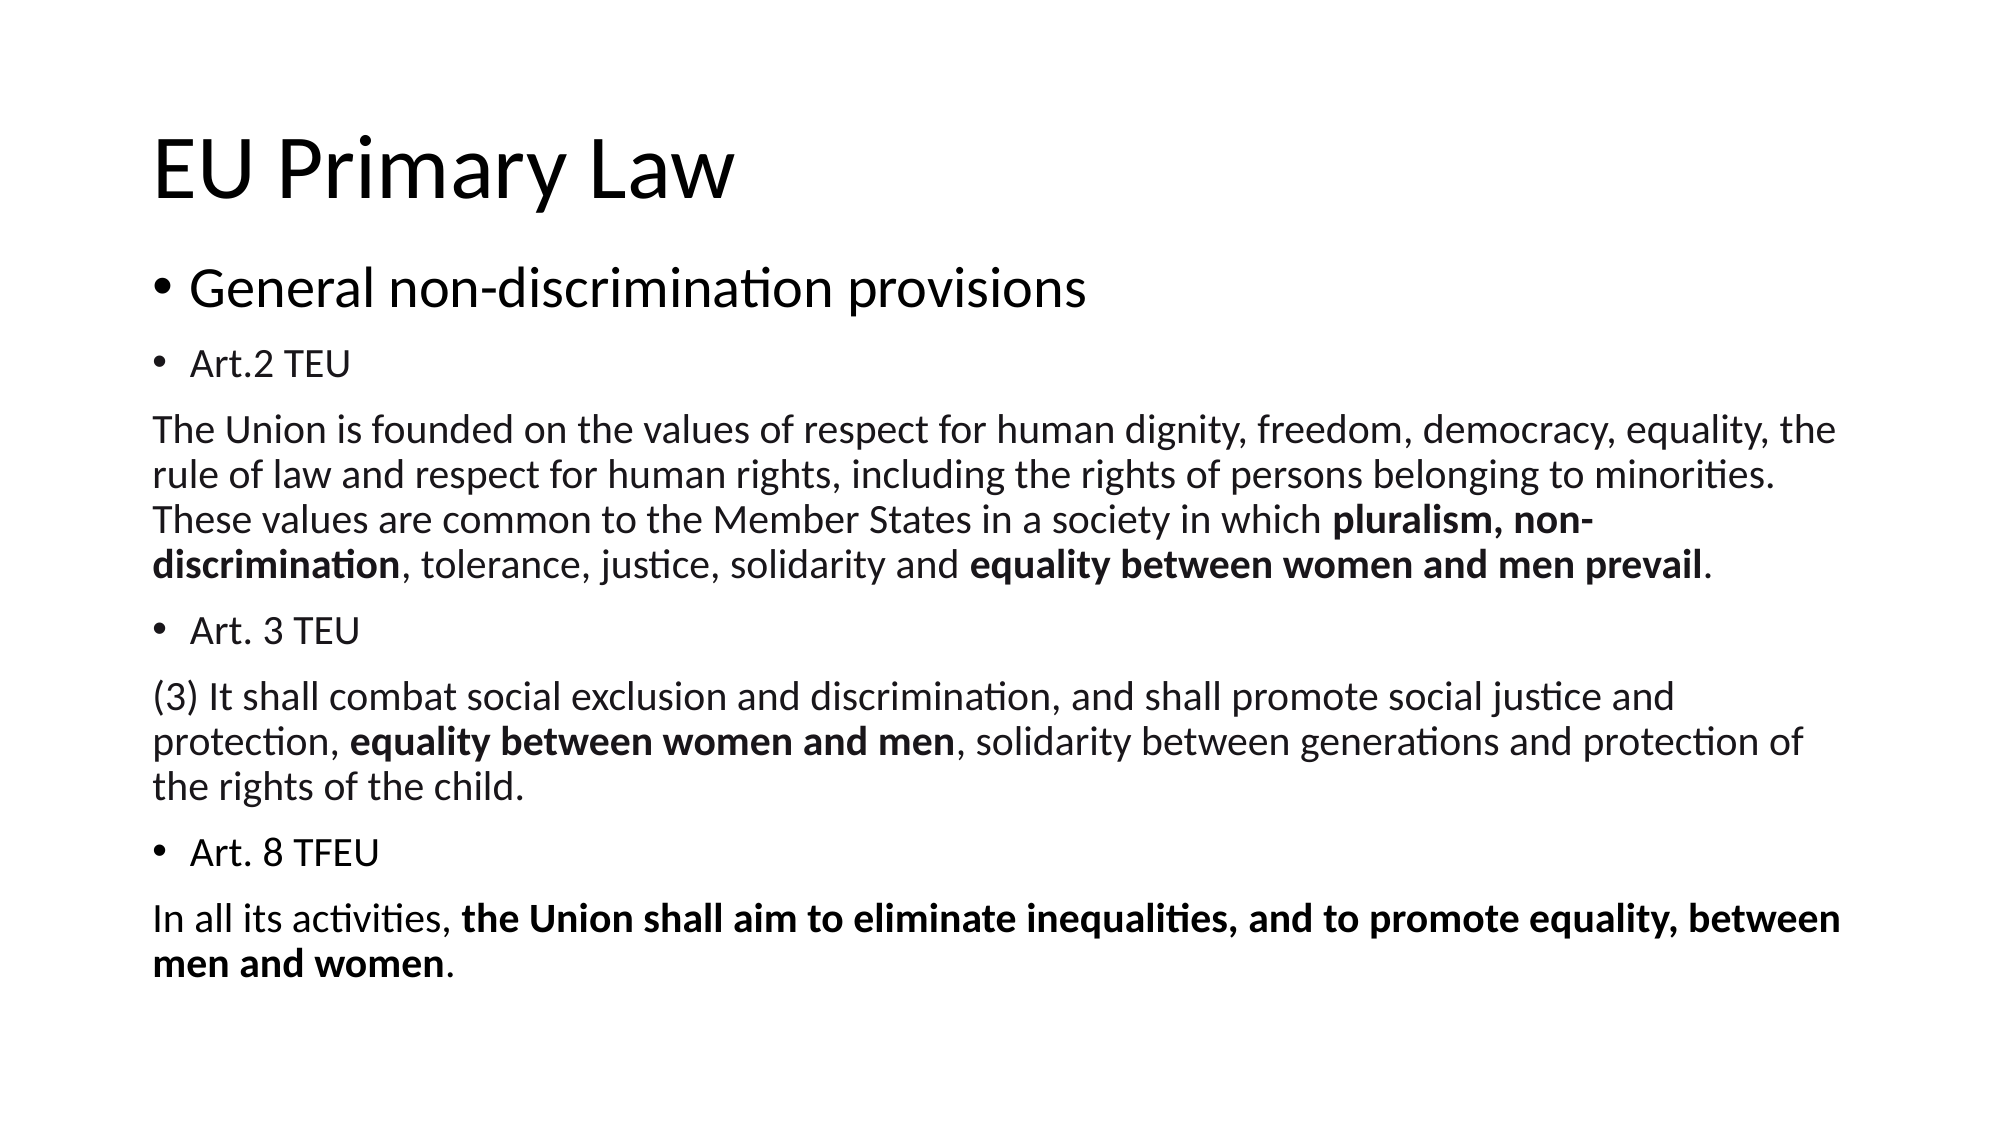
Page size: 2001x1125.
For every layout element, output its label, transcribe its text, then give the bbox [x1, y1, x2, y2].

list General non-discrimination provisions Art.2 TEU The Union is founded on the values of respect for human dignity, freedom, democracy, equality, the rule of law and respect for human rights, including the rights of persons belonging to minorities. These values are common to the Member States in a society in which pluralism, non-discrimination, tolerance, justice, solidarity and equality between women and men prevail. Art. 3 TEU (3) It shall combat social exclusion and discrimination, and shall promote social justice and protection, equality between women and men, solidarity between generations and protection of the rights of the child. Art. 8 TFEU In all its activities, the Union shall aim to eliminate inequalities, and to promote equality, between men and women. [137, 249, 1863, 1014]
title EU Primary Law [137, 59, 1863, 249]
